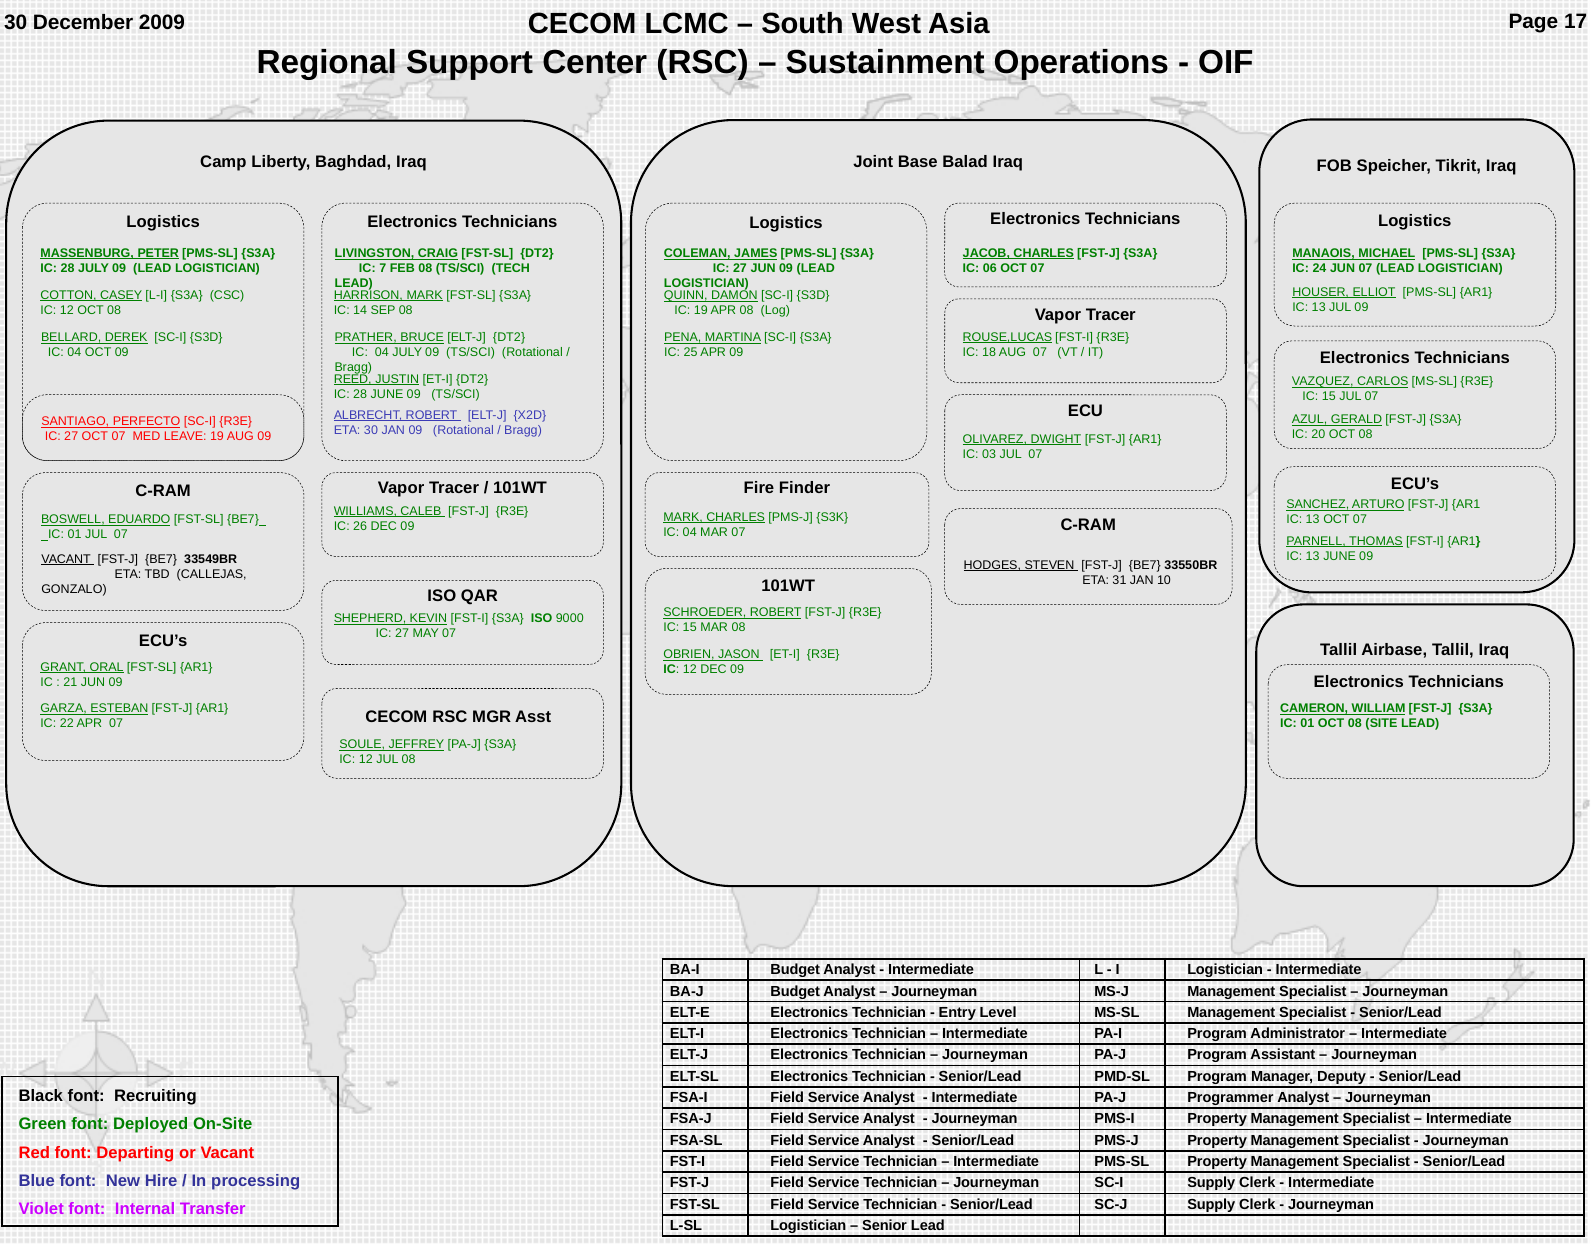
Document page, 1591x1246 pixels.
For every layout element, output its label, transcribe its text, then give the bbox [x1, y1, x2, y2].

text_box ALBRECHT, ROBERT [ELT-J] {X2D} ETA: 30 JAN 09 (Rotational / Bragg) [333, 406, 598, 437]
text_box Fire Finder [645, 472, 929, 557]
text_box Logistics [645, 203, 927, 461]
text_box C-RAM [944, 508, 1233, 605]
text_box BELLARD, DEREK [SC-I] {S3D} IC: 04 OCT 09 [40, 328, 274, 360]
text_box ECU’s [22, 622, 304, 761]
text_box ISO QAR [321, 580, 604, 665]
text_box Vapor Tracer [944, 298, 1227, 383]
text_box SANCHEZ, ARTURO [FST-J] {AR1 IC: 13 OCT 07 [1286, 496, 1548, 527]
text_box GRANT, ORAL [FST-SL] {AR1} IC : 21 JUN 09 [40, 658, 291, 689]
text_box QUINN, DAMON [SC-I] {S3D} IC: 19 APR 08 (Log) [663, 286, 915, 318]
text_box SOULE, JEFFREY [PA-J] {S3A} IC: 12 JUL 08 [339, 736, 558, 767]
text_box WILLIAMS, CALEB [FST-J] {R3E} IC: 26 DEC 09 [333, 502, 606, 533]
text_box VACANT [FST-J] {BE7} 33549BR ETA: TBD (CALLEJAS, GONZALO) [40, 550, 298, 597]
text_box PARNELL, THOMAS [FST-I] {AR1} IC: 13 JUNE 09 [1286, 532, 1548, 563]
text_box ECU [944, 394, 1227, 491]
text_box REED, JUSTIN [ET-I] {DT2} IC: 28 JUNE 09 (TS/SCI) [333, 370, 556, 401]
text_box CECOM RSC MGR Asst [321, 688, 604, 779]
text_box COLEMAN, JAMES [PMS-SL] {S3A} IC: 27 JUN 09 (LEAD LOGISTICIAN) [663, 245, 887, 286]
text_box [22, 394, 304, 461]
text_box OBRIEN, JASON [ET-I] {R3E} IC: 12 DEC 09 [663, 646, 855, 677]
text_box Logistics [1274, 203, 1556, 327]
text_box Electronics Technicians [321, 203, 604, 461]
text_box HOUSER, ELLIOT [PMS-SL] {AR1} IC: 13 JUL 09 [1292, 283, 1563, 314]
text_box Electronics Technicians [944, 203, 1227, 287]
picture [0, 0, 1591, 1245]
text_box Electronics Technicians [1268, 664, 1550, 779]
text_box C-RAM [22, 472, 304, 611]
text_box Logistics [22, 203, 304, 414]
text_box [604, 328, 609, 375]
text_box 101WT [645, 568, 932, 695]
text_box Vapor Tracer / 101WT [321, 472, 604, 557]
text_box ECU’s [1274, 466, 1556, 581]
text_box PENA, MARTINA [SC-I] {S3A} IC: 25 APR 09 [663, 328, 921, 360]
text_box Electronics Technicians [1274, 340, 1556, 449]
